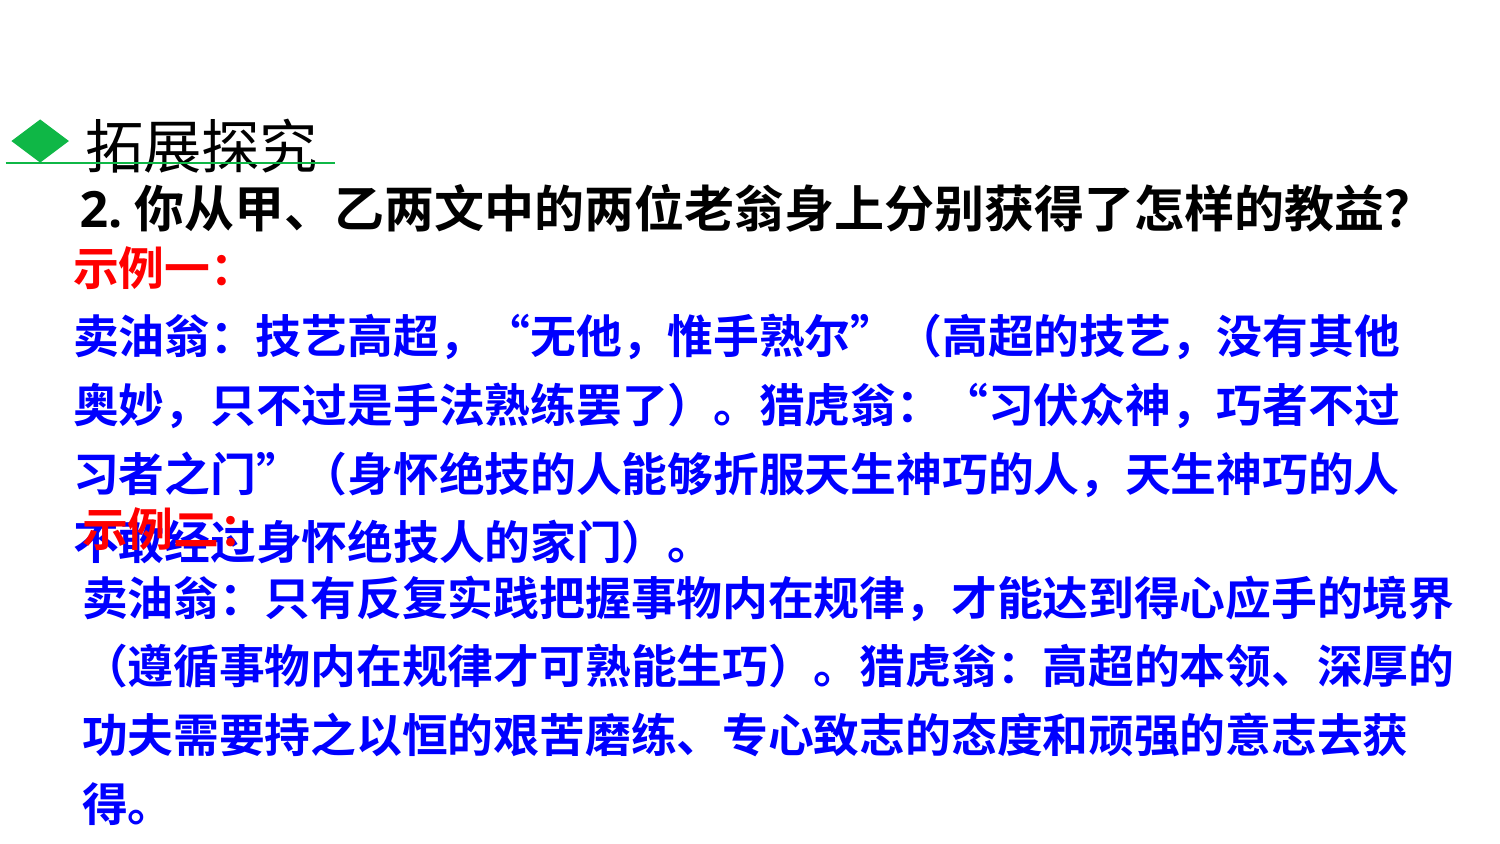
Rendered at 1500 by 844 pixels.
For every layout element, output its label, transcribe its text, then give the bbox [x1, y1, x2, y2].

text_box 示例二： 卖油翁：只有反复实践把握事物内在规律，才能达到得心应手的境界（遵循事物内在规律才可熟能生巧）。猎虎翁：高超的本领、深厚的功夫需要持之以恒的艰苦磨练、专心致志的态度和顽强的意志去获得。 [67, 479, 1474, 838]
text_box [5, 102, 336, 189]
text_box 示例一： 卖油翁：技艺高超，“无他，惟手熟尔”（高超的技艺，没有其他奥妙，只不过是手法熟练罢了）。猎虎翁：“习伏众神，巧者不过习者之门”（身怀绝技的人能够折服天生神巧的人，天生神巧的人不敢经过身怀绝技人的家门）。 [58, 218, 1452, 577]
text_box 2.你从甲、乙两文中的两位老翁身上分别获得了怎样的教益？ [64, 170, 1495, 245]
